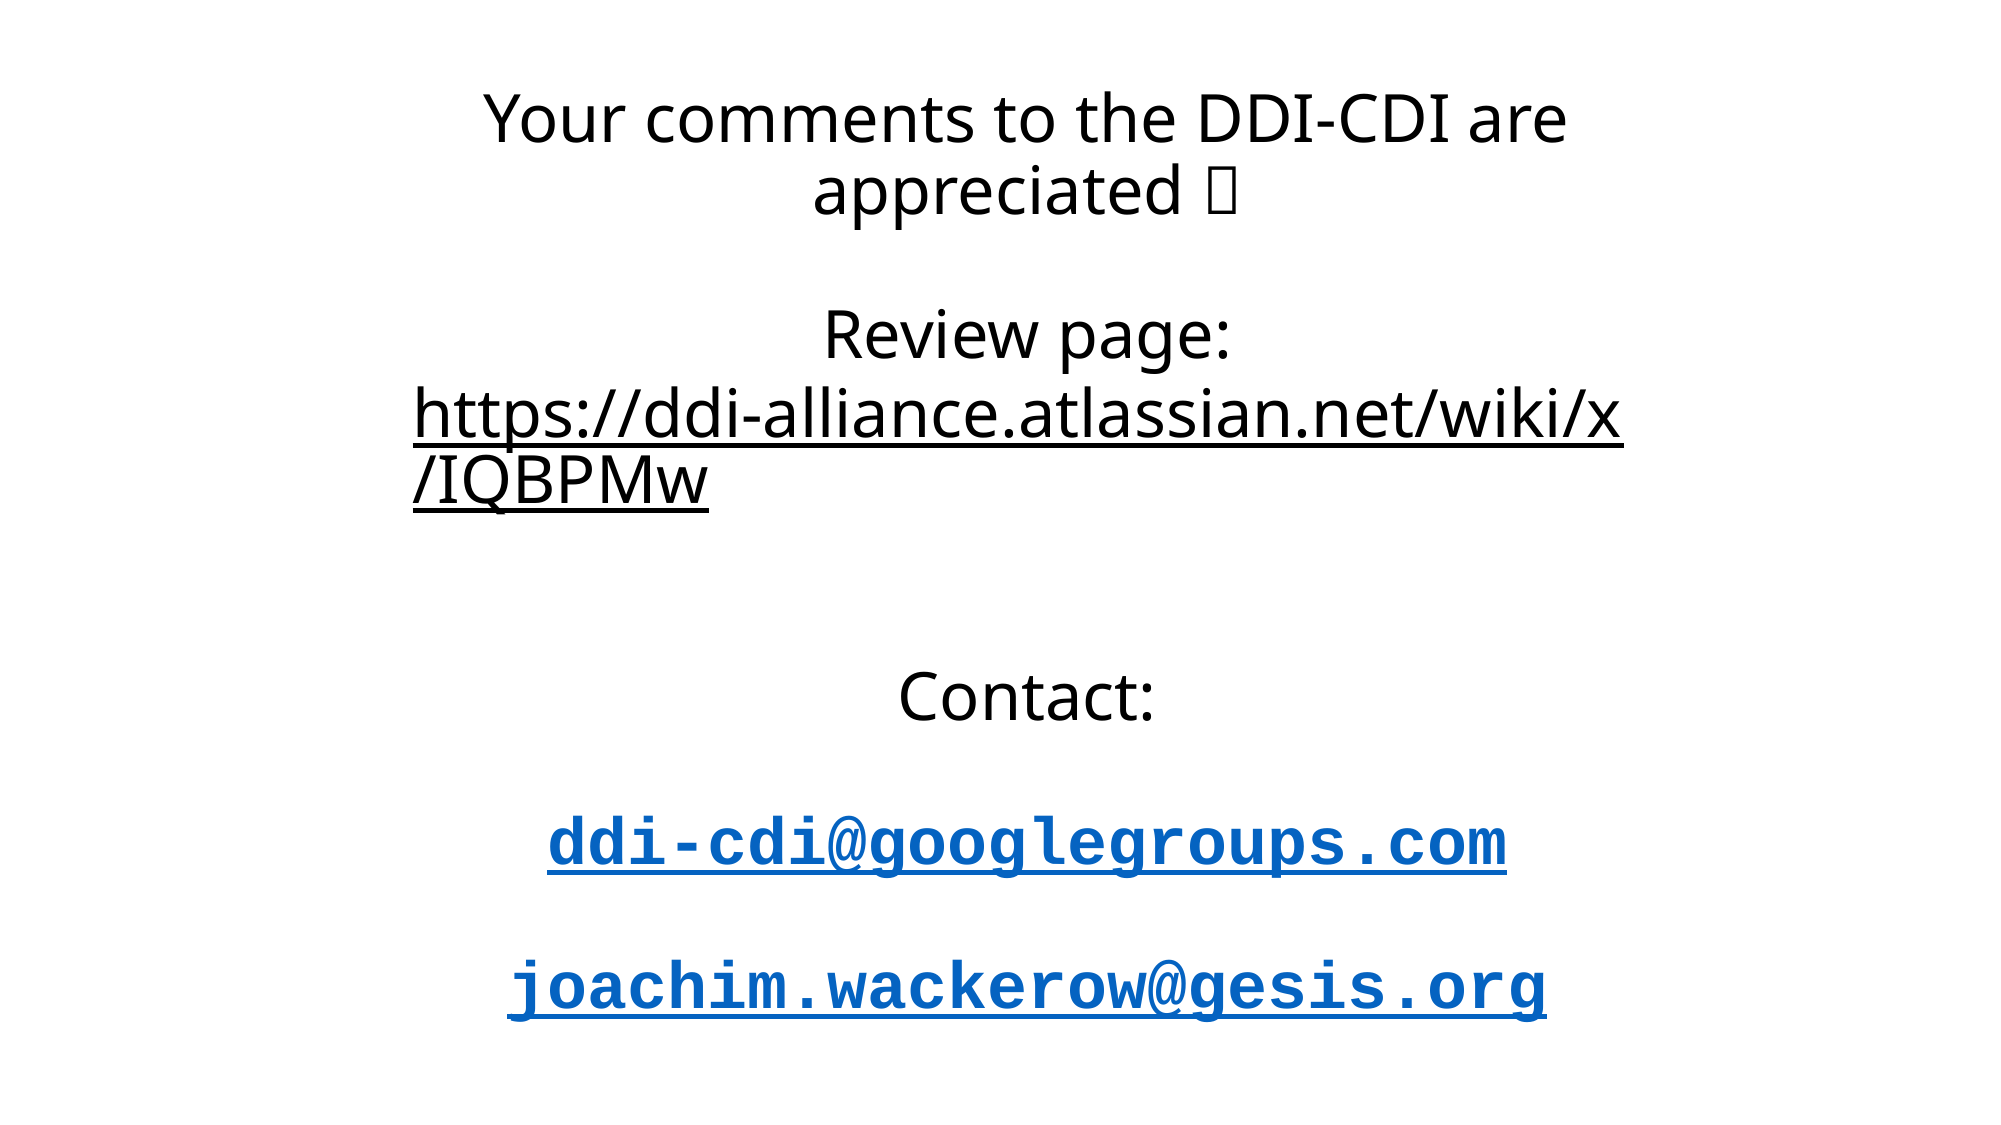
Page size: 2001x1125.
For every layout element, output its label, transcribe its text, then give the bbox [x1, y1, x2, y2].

title Your comments to the DDI-CDI are appreciated  Review page: https://ddi-alliance.atlassian.net/wiki/x/IQBPMw Contact: ddi-cdi@googlegroups.com joachim.wackerow@gesis.org [397, 751, 1657, 1046]
